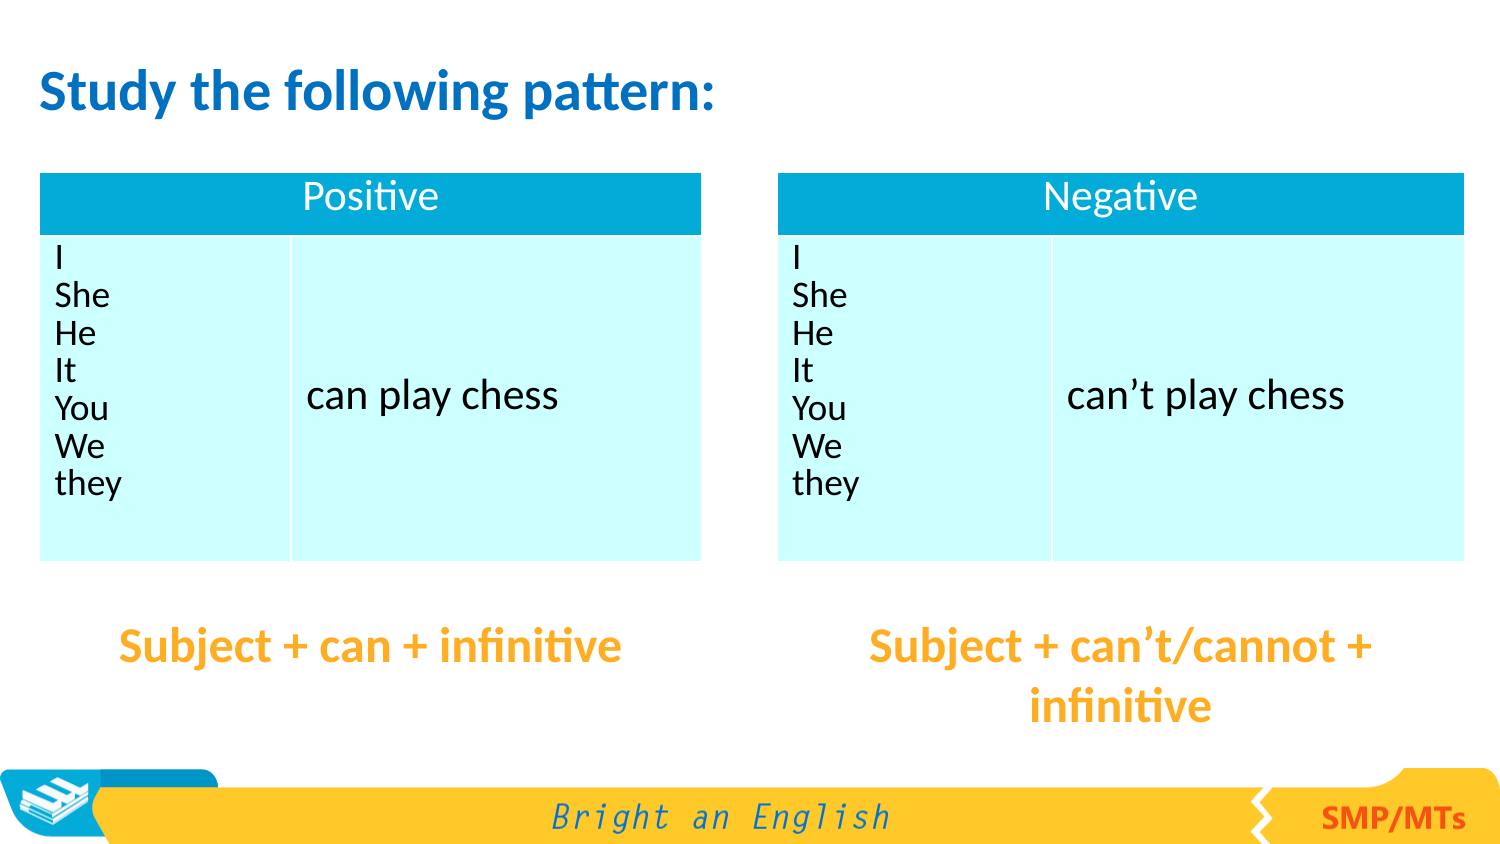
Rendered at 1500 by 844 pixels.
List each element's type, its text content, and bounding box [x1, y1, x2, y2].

table_cell can play chess [292, 237, 701, 561]
table_cell I She He It You We they [778, 237, 1051, 561]
picture [20, 778, 88, 823]
table_cell can’t play chess [1053, 237, 1464, 561]
table_cell I She He It You We they [40, 237, 290, 561]
picture [0, 768, 1500, 844]
table_header Negative [778, 173, 1464, 235]
text_box Subject + can + infinitive [58, 604, 683, 680]
text_box Subject + can’t/cannot + infinitive [808, 604, 1433, 740]
text_box Study the following pattern: [24, 44, 775, 130]
table_header Positive [40, 173, 701, 235]
